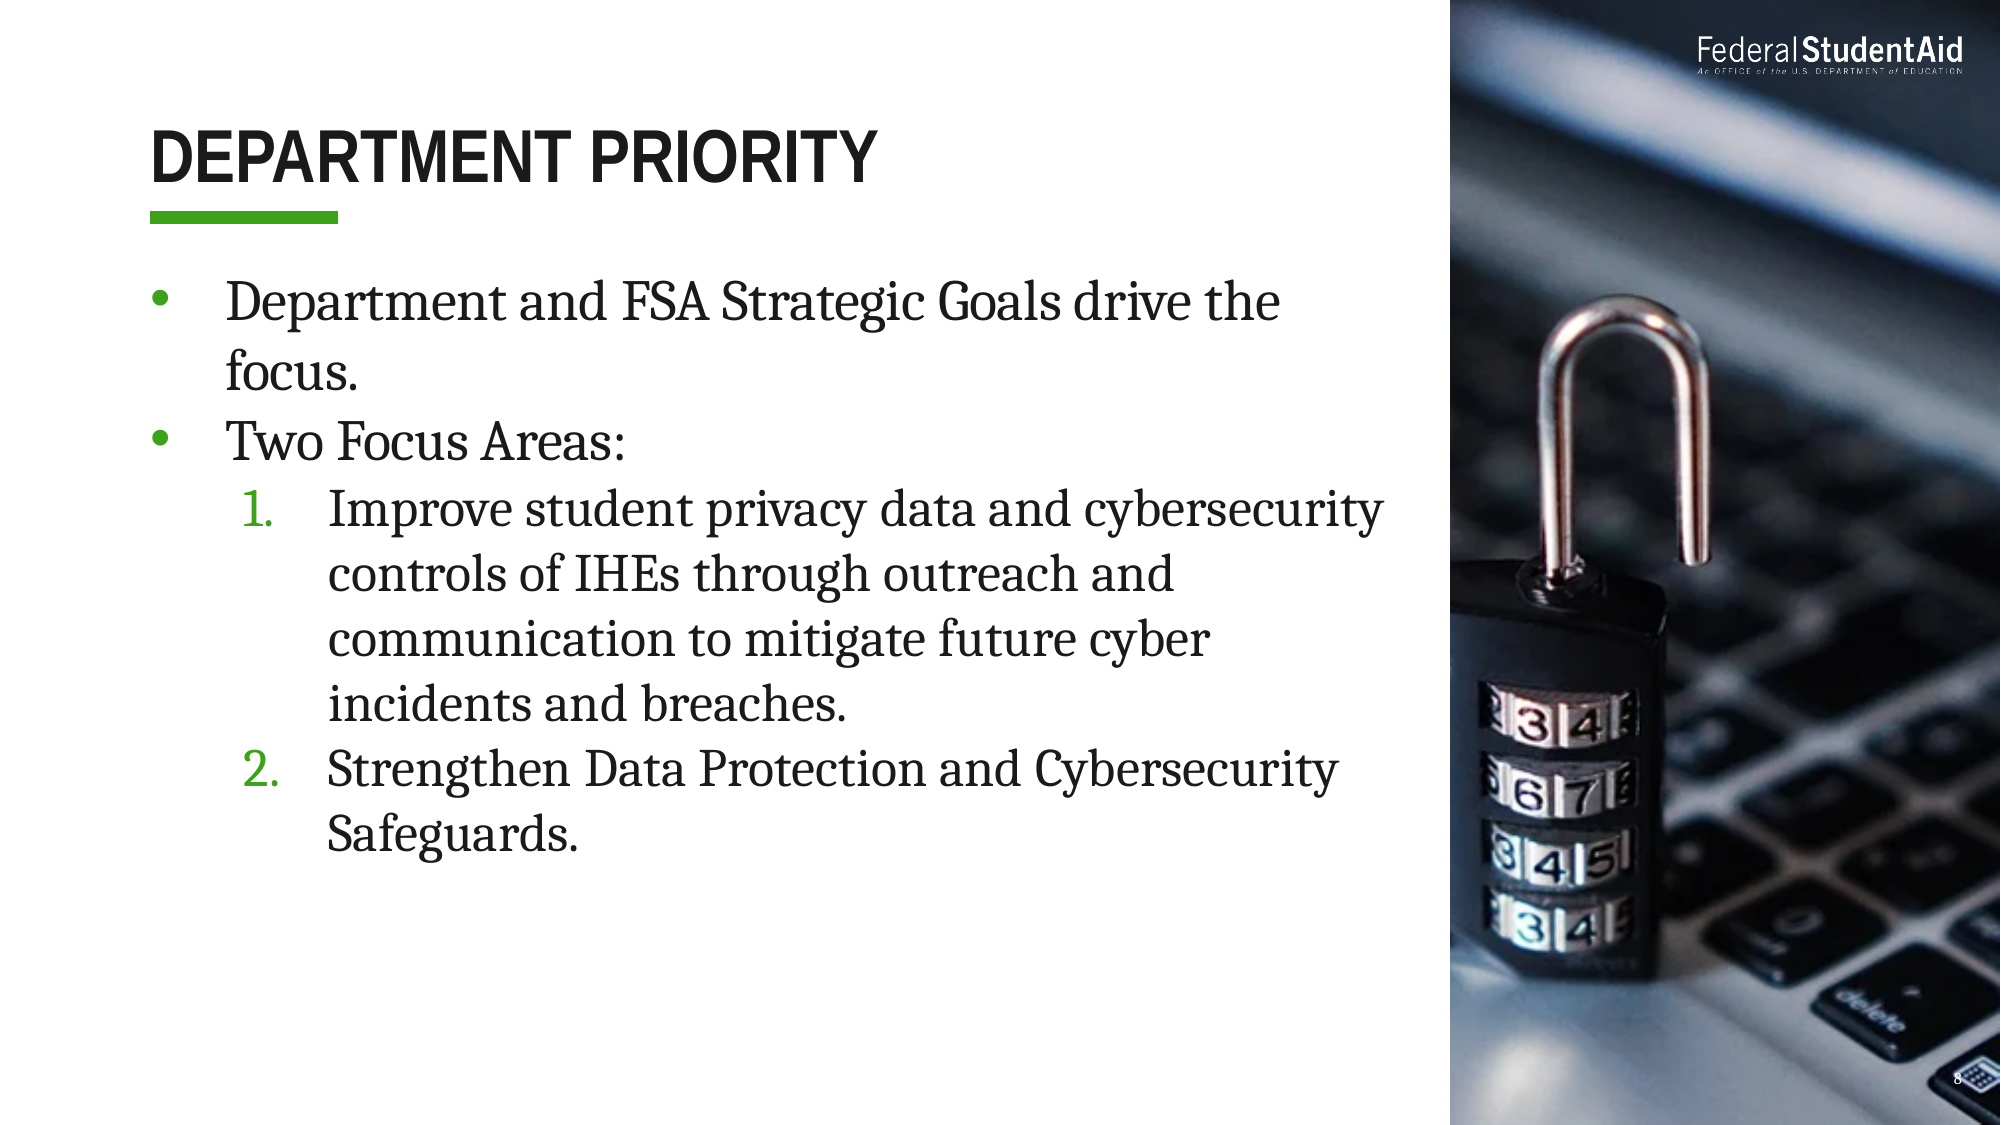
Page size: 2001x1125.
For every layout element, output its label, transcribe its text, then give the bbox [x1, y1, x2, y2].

title Department priority [150, 48, 1450, 199]
list Department and FSA Strategic Goals drive the focus. Two Focus Areas: Improve student privacy data and cybersecurity controls of IHEs through outreach and communication to mitigate future cyber incidents and breaches. Strengthen Data Protection and Cybersecurity Safeguards. [150, 262, 1399, 1050]
picture [1450, 0, 2000, 1125]
